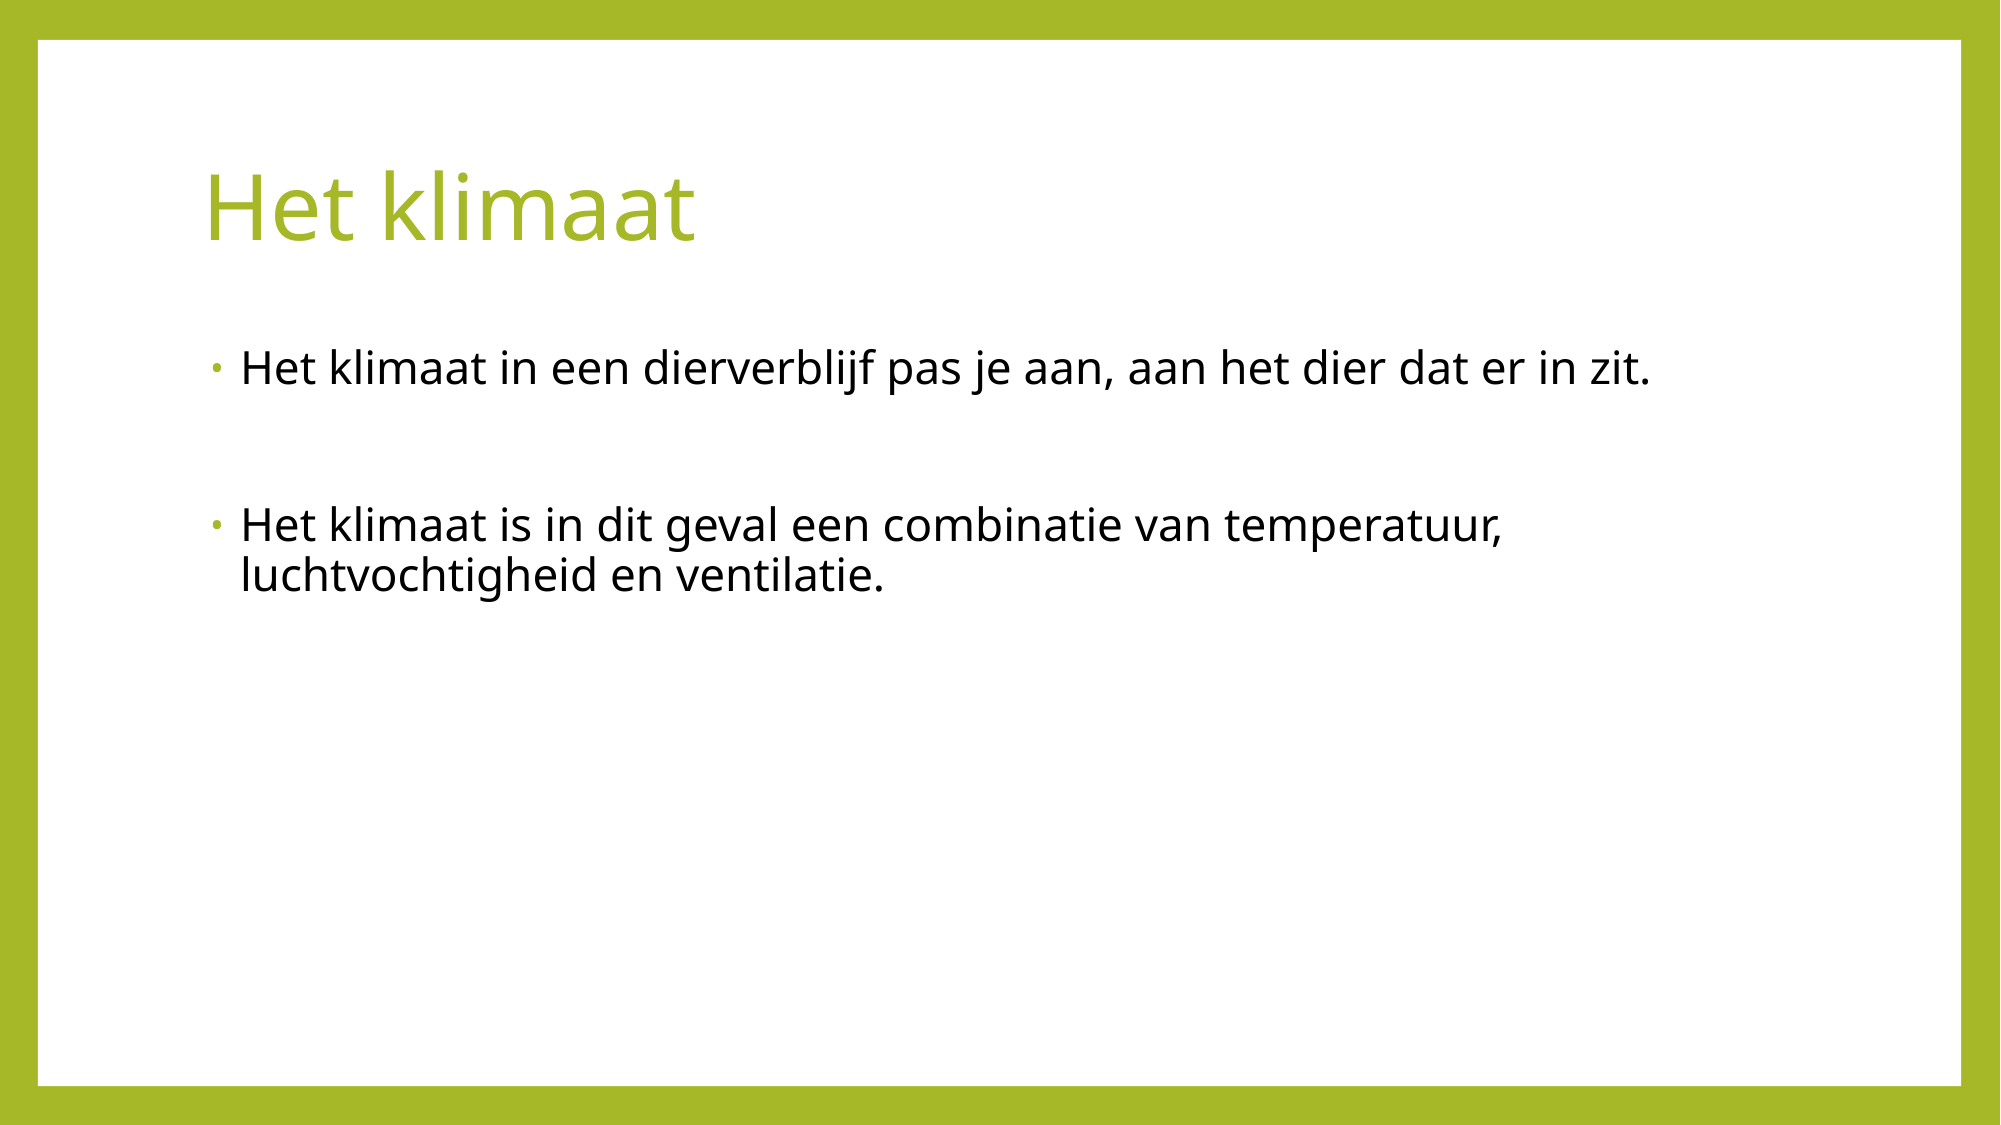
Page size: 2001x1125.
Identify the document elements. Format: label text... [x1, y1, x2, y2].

list Het klimaat in een dierverblijf pas je aan, aan het dier dat er in zit. Het klimaat is in dit geval een combinatie van temperatuur, luchtvochtigheid en ventilatie. [187, 337, 1808, 1000]
title Het klimaat [187, 99, 1808, 323]
